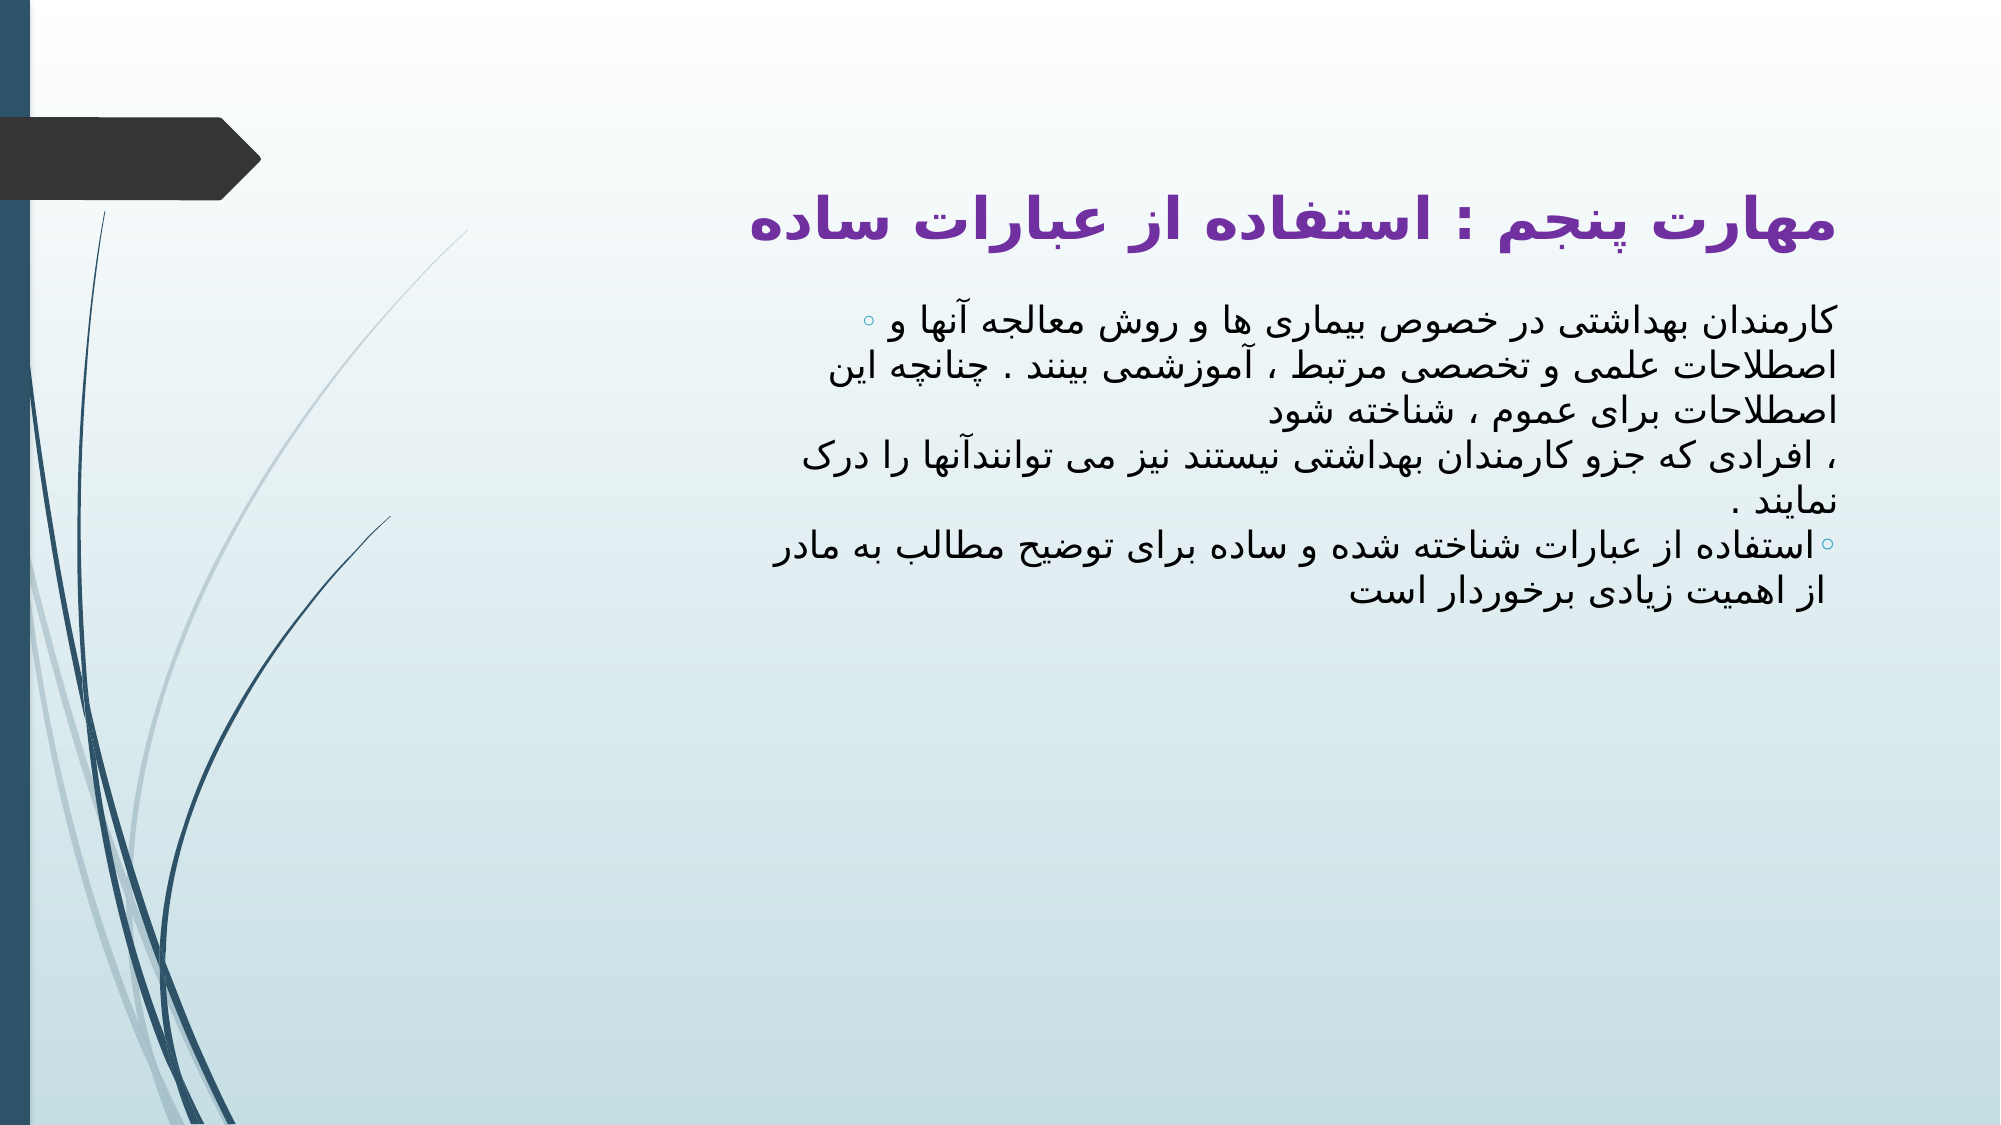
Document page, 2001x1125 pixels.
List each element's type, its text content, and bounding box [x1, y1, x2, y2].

text_box مهارت پنجم : استفاده از عبارات ساده ◦ کارمندان بهداشتی در خصوص بیماری ها و روش معالجه آنها و اصطلاحات علمی و تخصصی مرتبط ، آموزشمی بینند . چنانچه این اصطلاحات برای عموم ، شناخته شود ، افرادی که جزو کارمندان بهداشتی نیستند نیز می توانندآنها را درک نمایند . ◦استفاده از عبارات شناخته شده و ساده برای توضیح مطالب به مادر از اهمیت زیادی برخوردار است [732, 173, 1854, 664]
